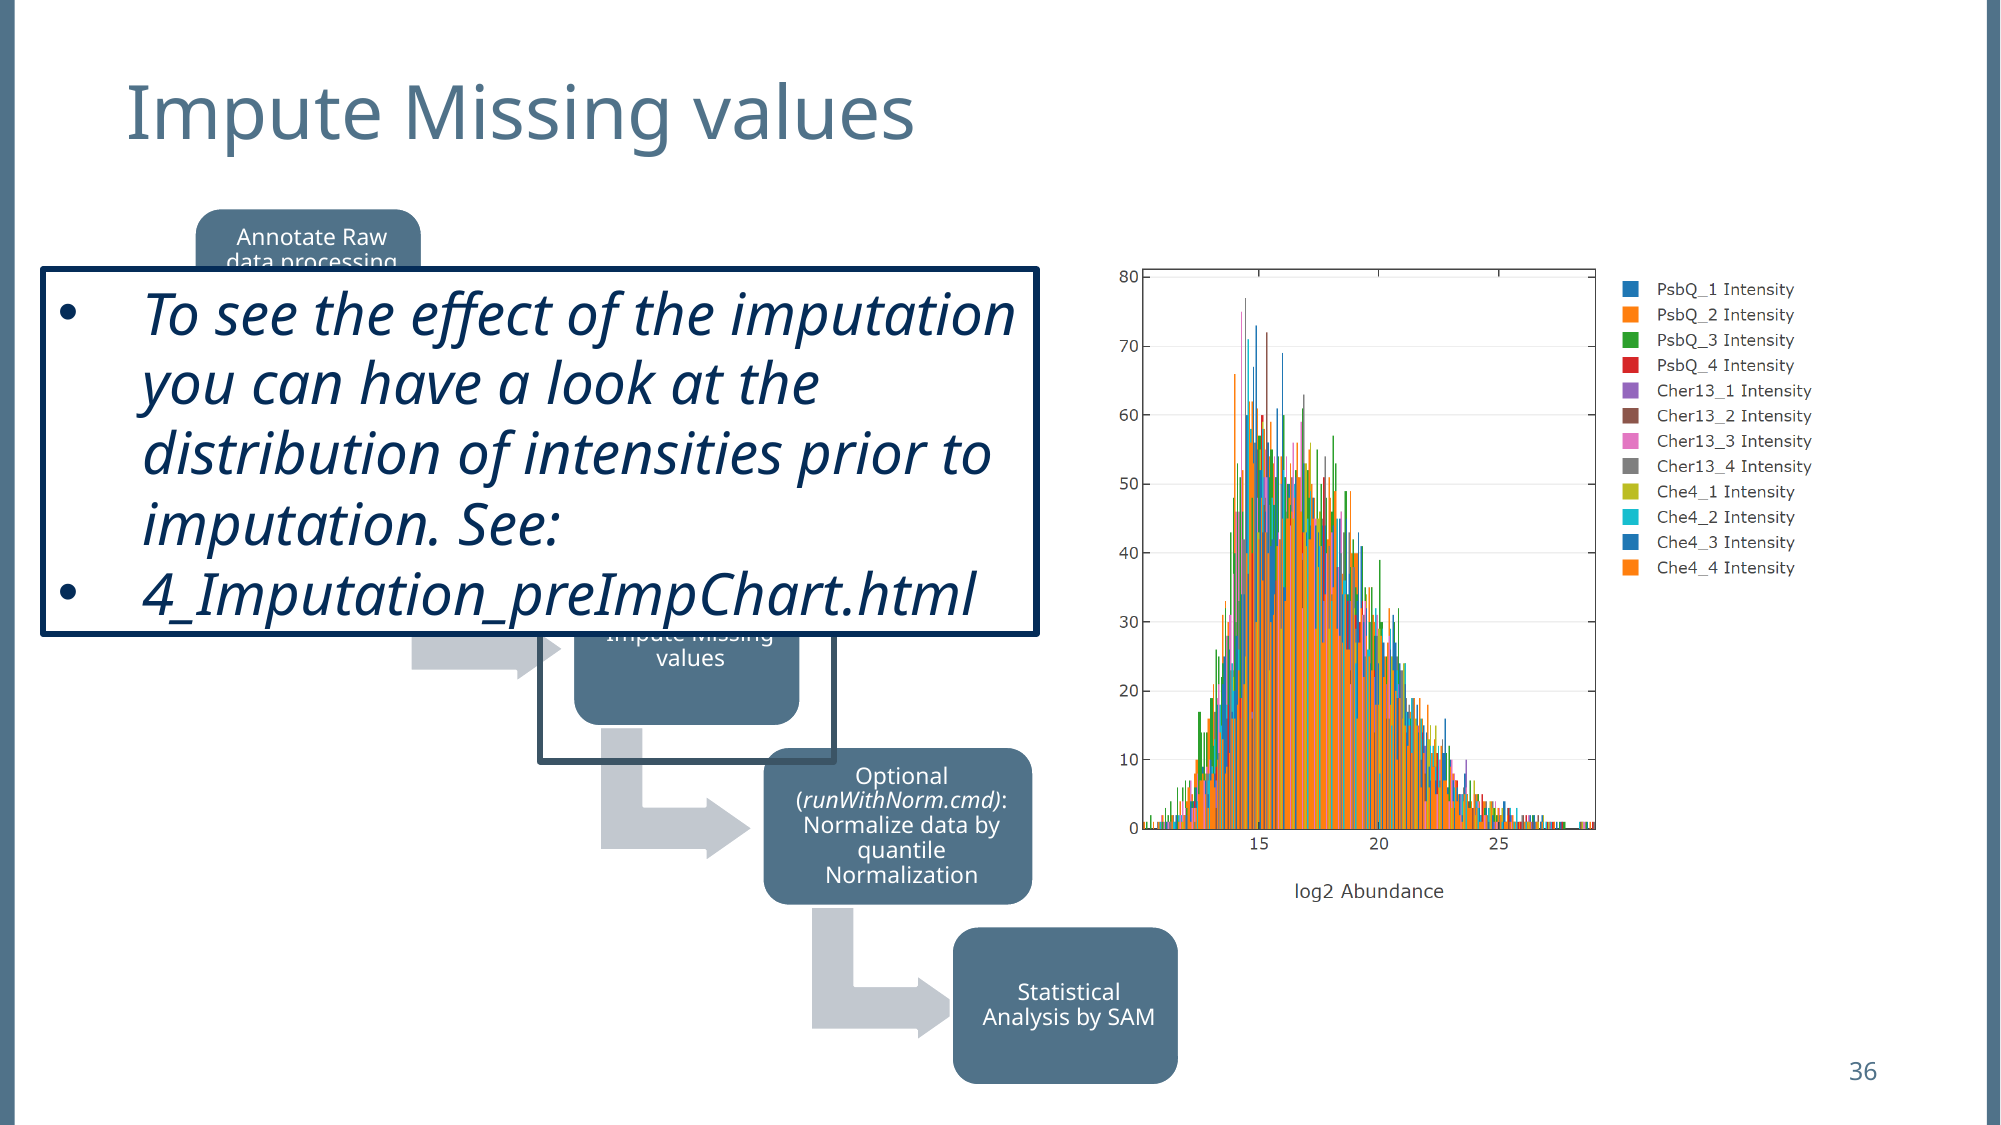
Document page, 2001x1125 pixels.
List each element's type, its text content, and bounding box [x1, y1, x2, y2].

slide_number 36 [1442, 1042, 1893, 1103]
picture [1085, 246, 1839, 908]
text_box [19, 201, 1355, 1092]
title Impute Missing values [111, 1, 1891, 219]
